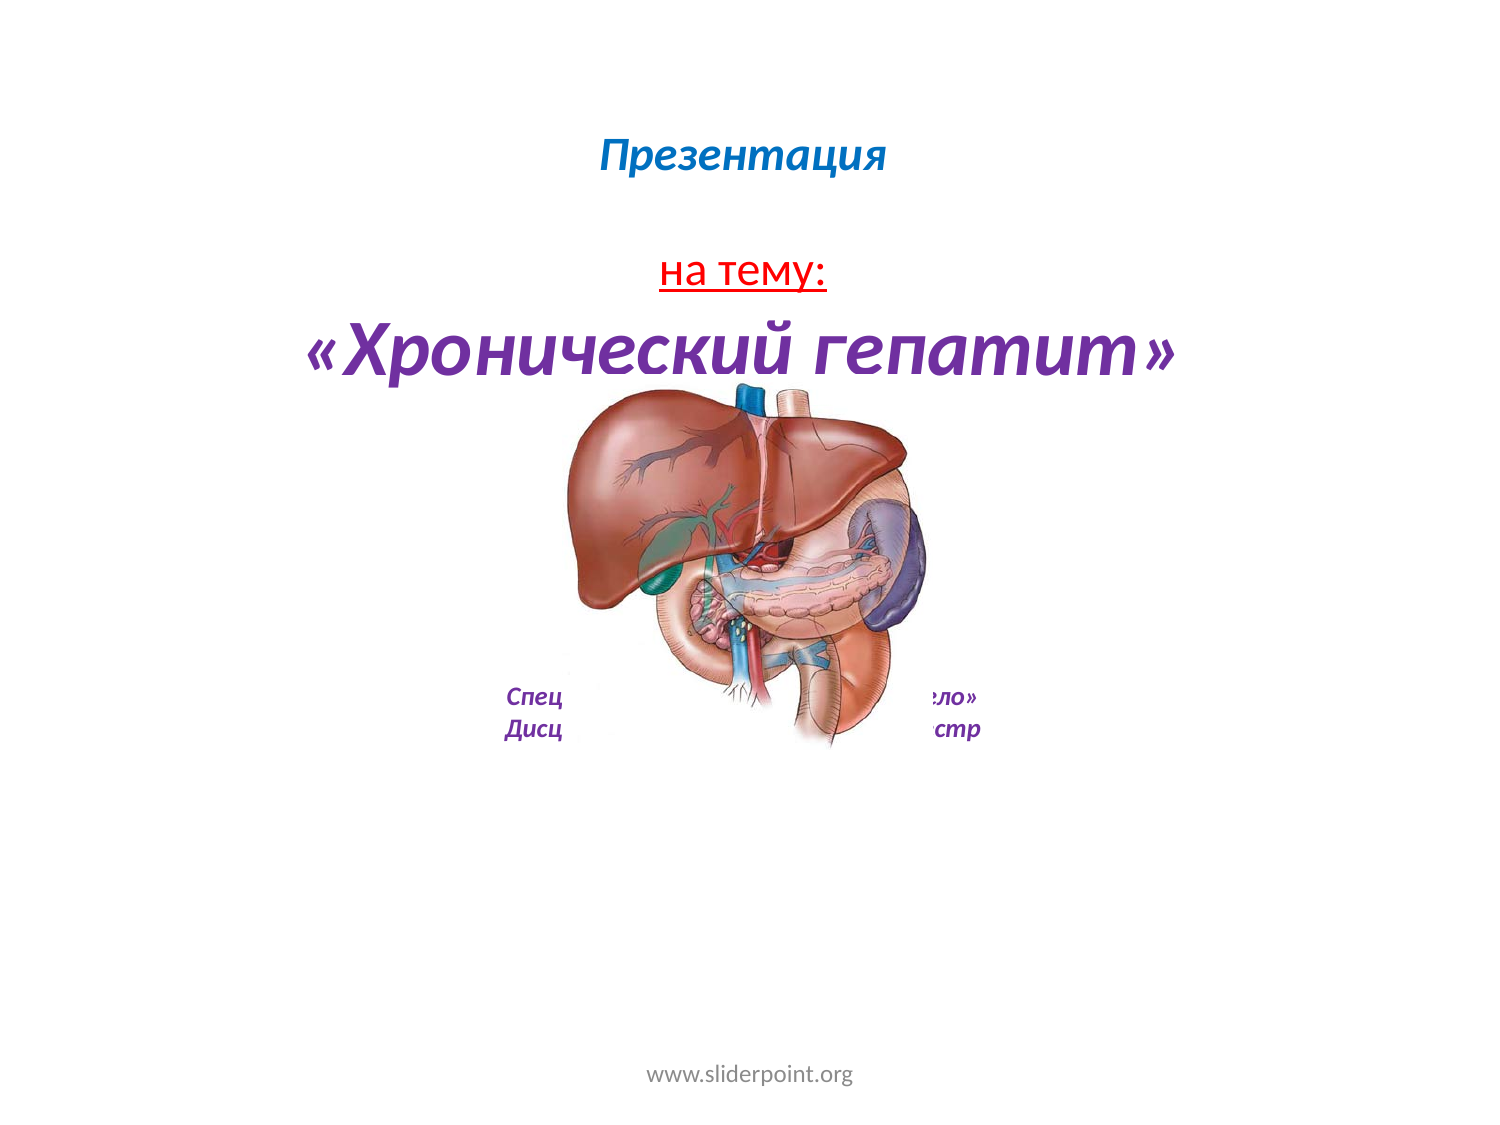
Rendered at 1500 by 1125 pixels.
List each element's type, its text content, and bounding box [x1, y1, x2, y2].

title Презентация на тему: «Хронический гепатит» Специльность 060101 «Лечебное дело» Дисциплина «Терапия» 4 курс 7 семестр [105, 23, 1381, 950]
footer www.sliderpoint.org [512, 1042, 988, 1103]
picture [562, 374, 934, 751]
